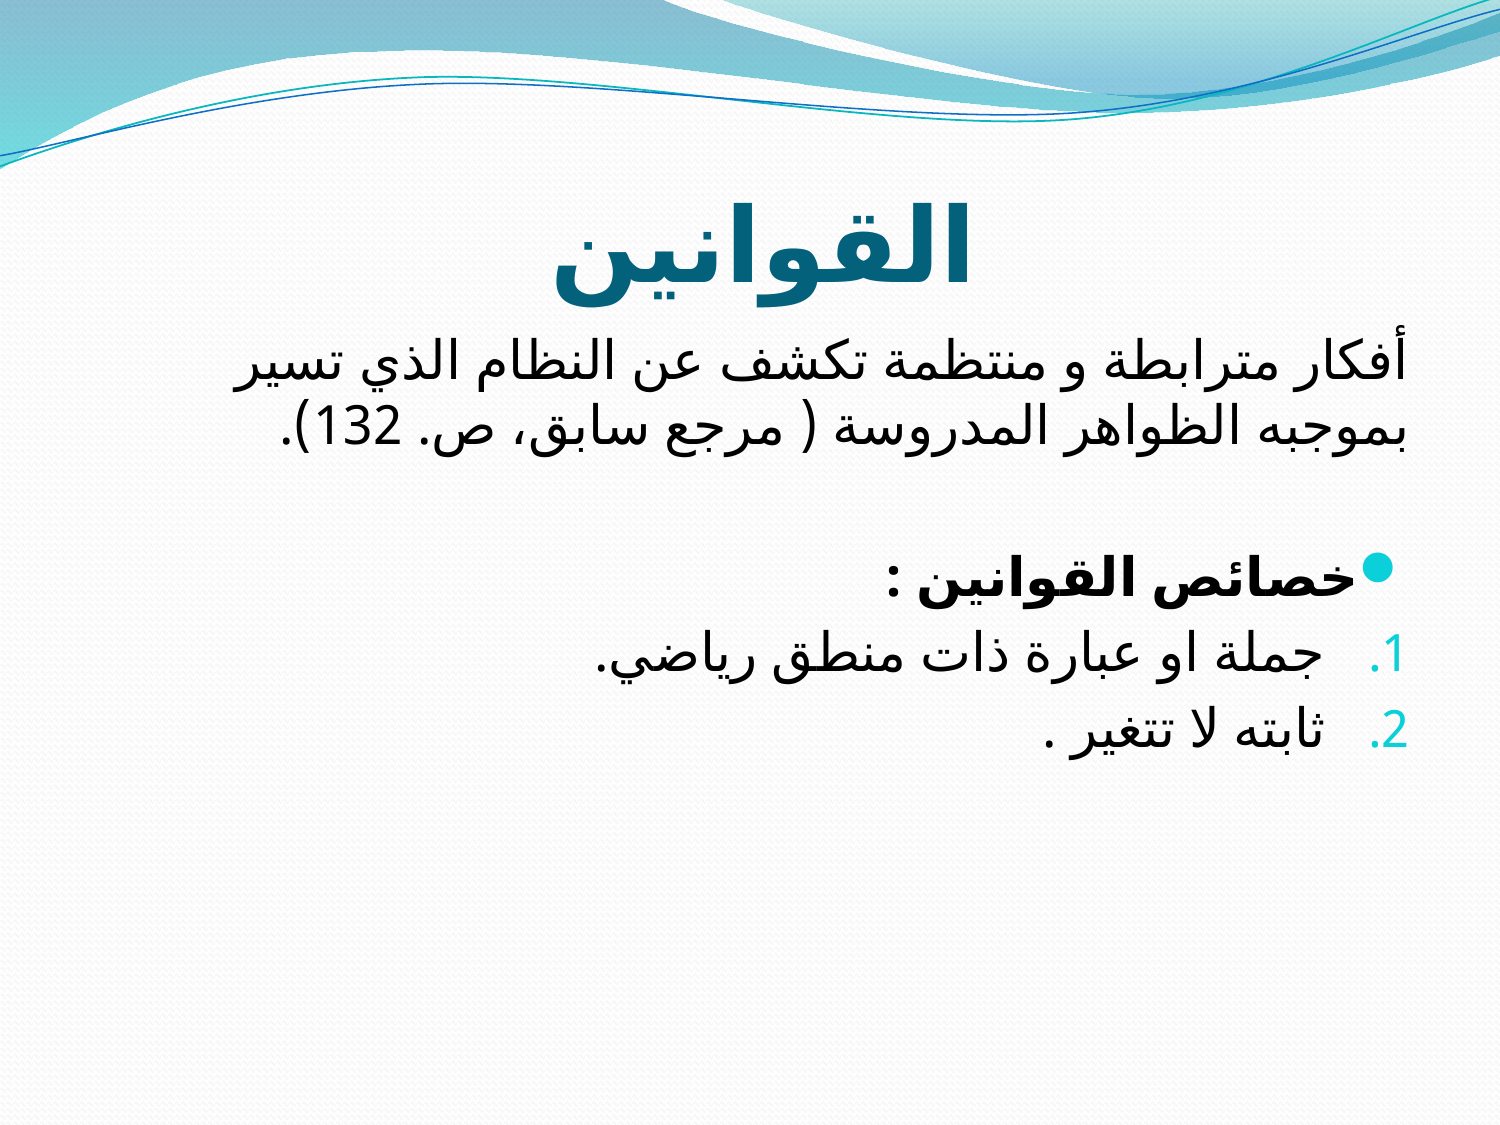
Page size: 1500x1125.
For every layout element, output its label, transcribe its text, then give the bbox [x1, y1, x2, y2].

title القوانين [75, 115, 1425, 303]
list أفكار مترابطة و منتظمة تكشف عن النظام الذي تسير بموجبه الظواهر المدروسة ( مرجع سابق، ص. 132). خصائص القوانين : جملة او عبارة ذات منطق رياضي. ثابته لا تتغير . [75, 317, 1425, 1038]
